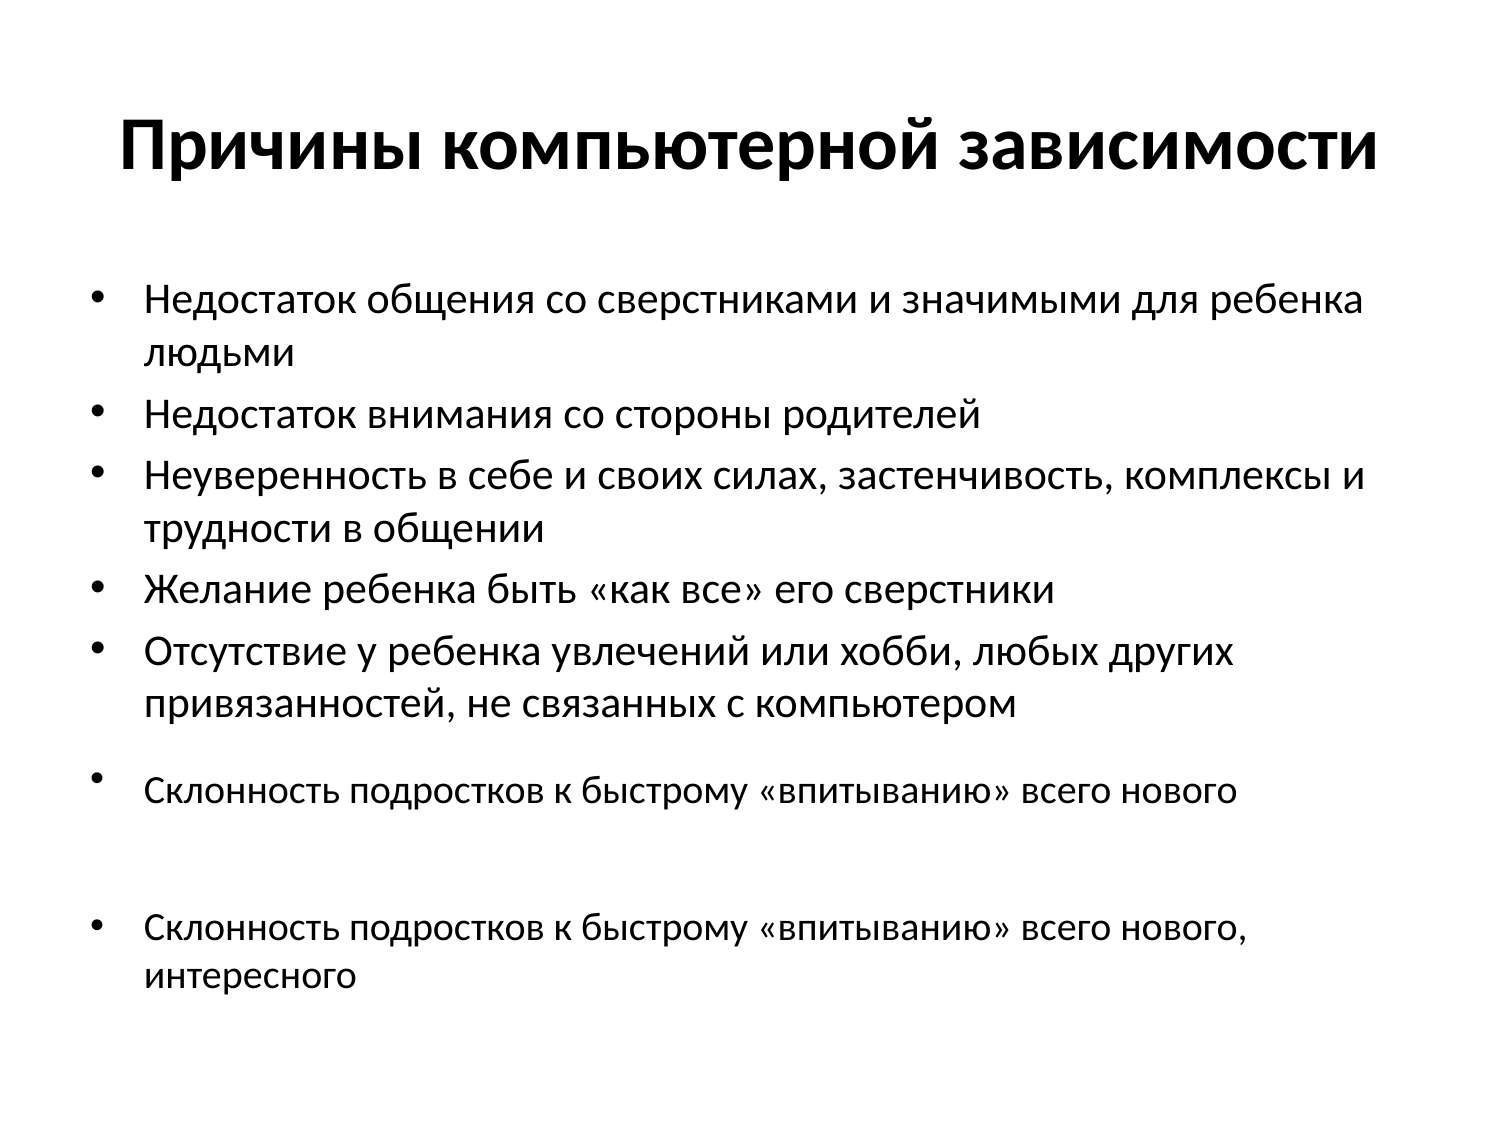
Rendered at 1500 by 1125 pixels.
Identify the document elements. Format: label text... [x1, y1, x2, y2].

title Причины компьютерной зависимости [75, 45, 1425, 233]
list Недостаток общения со сверстниками и значимыми для ребенка людьми Недостаток внимания со стороны родителей Неуверенность в себе и своих силах, застенчивость, комплексы и трудности в общении Желание ребенка быть «как все» его сверстники Отсутствие у ребенка увлечений или хобби, любых других привязанностей, не связанных с компьютером Склонность подростков к быстрому «впитыванию» всего нового, интересного Склонность подростков к быстрому «впитыванию» всего нового, интересного [75, 262, 1425, 1005]
